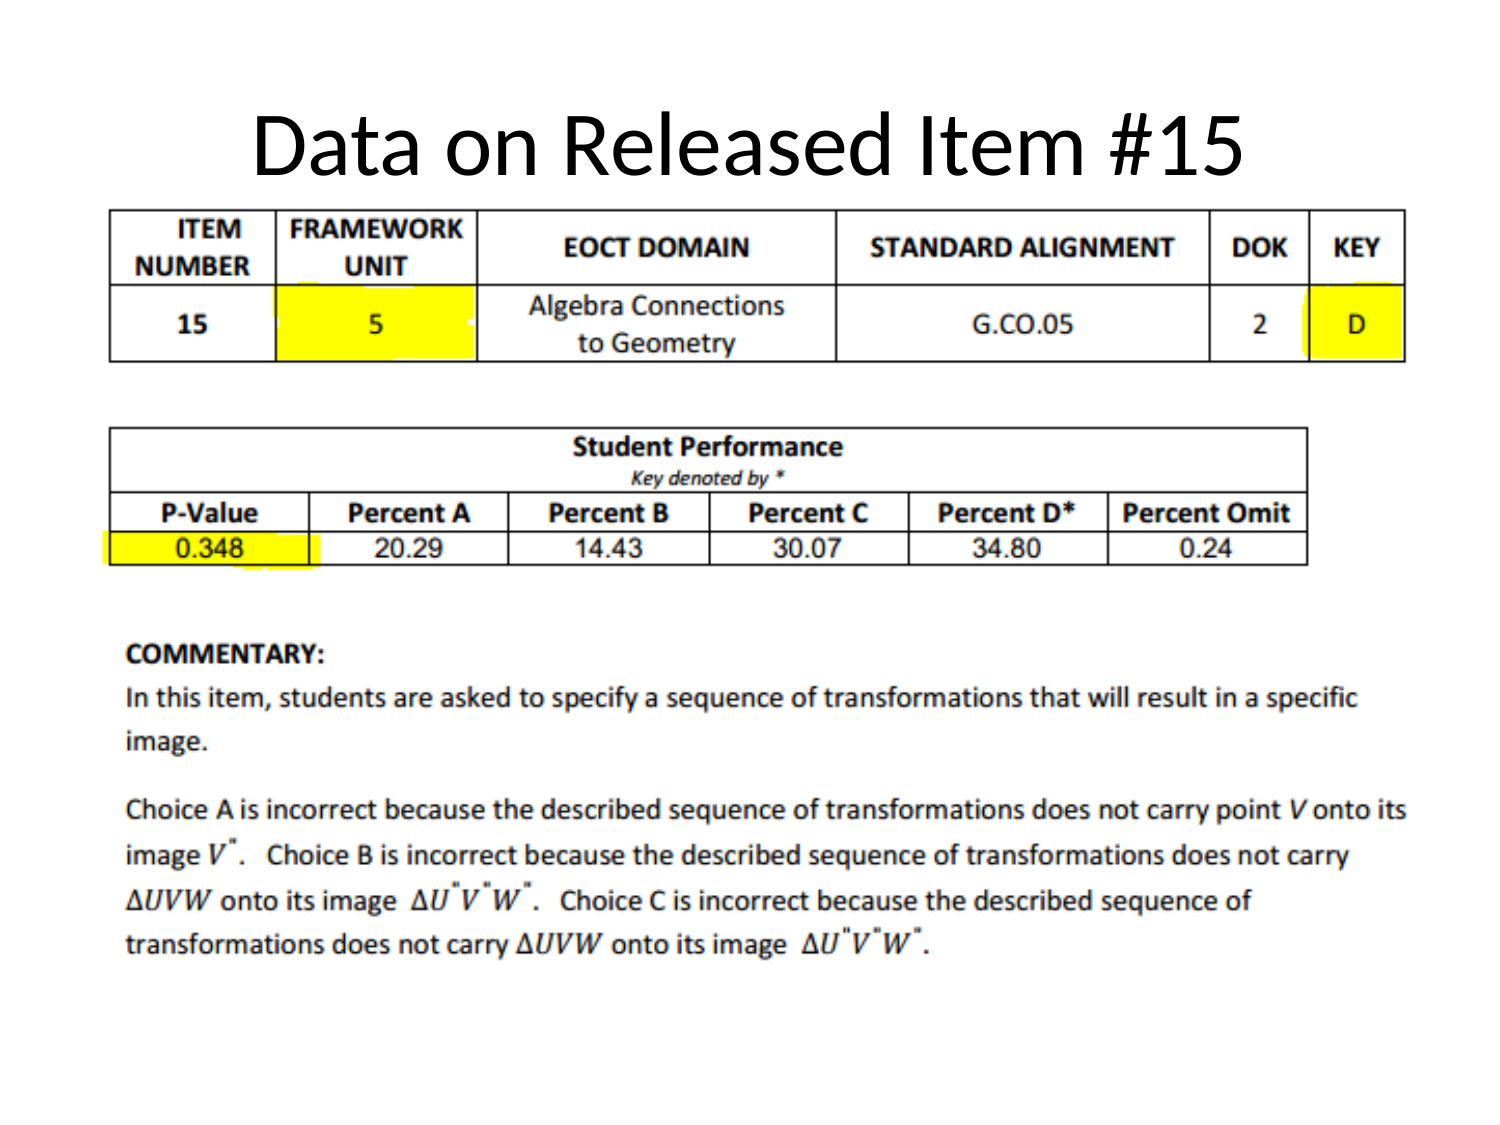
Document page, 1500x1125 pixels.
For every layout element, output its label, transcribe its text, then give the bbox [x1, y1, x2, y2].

picture [99, 189, 1425, 978]
title Data on Released Item #15 [75, 45, 1425, 233]
